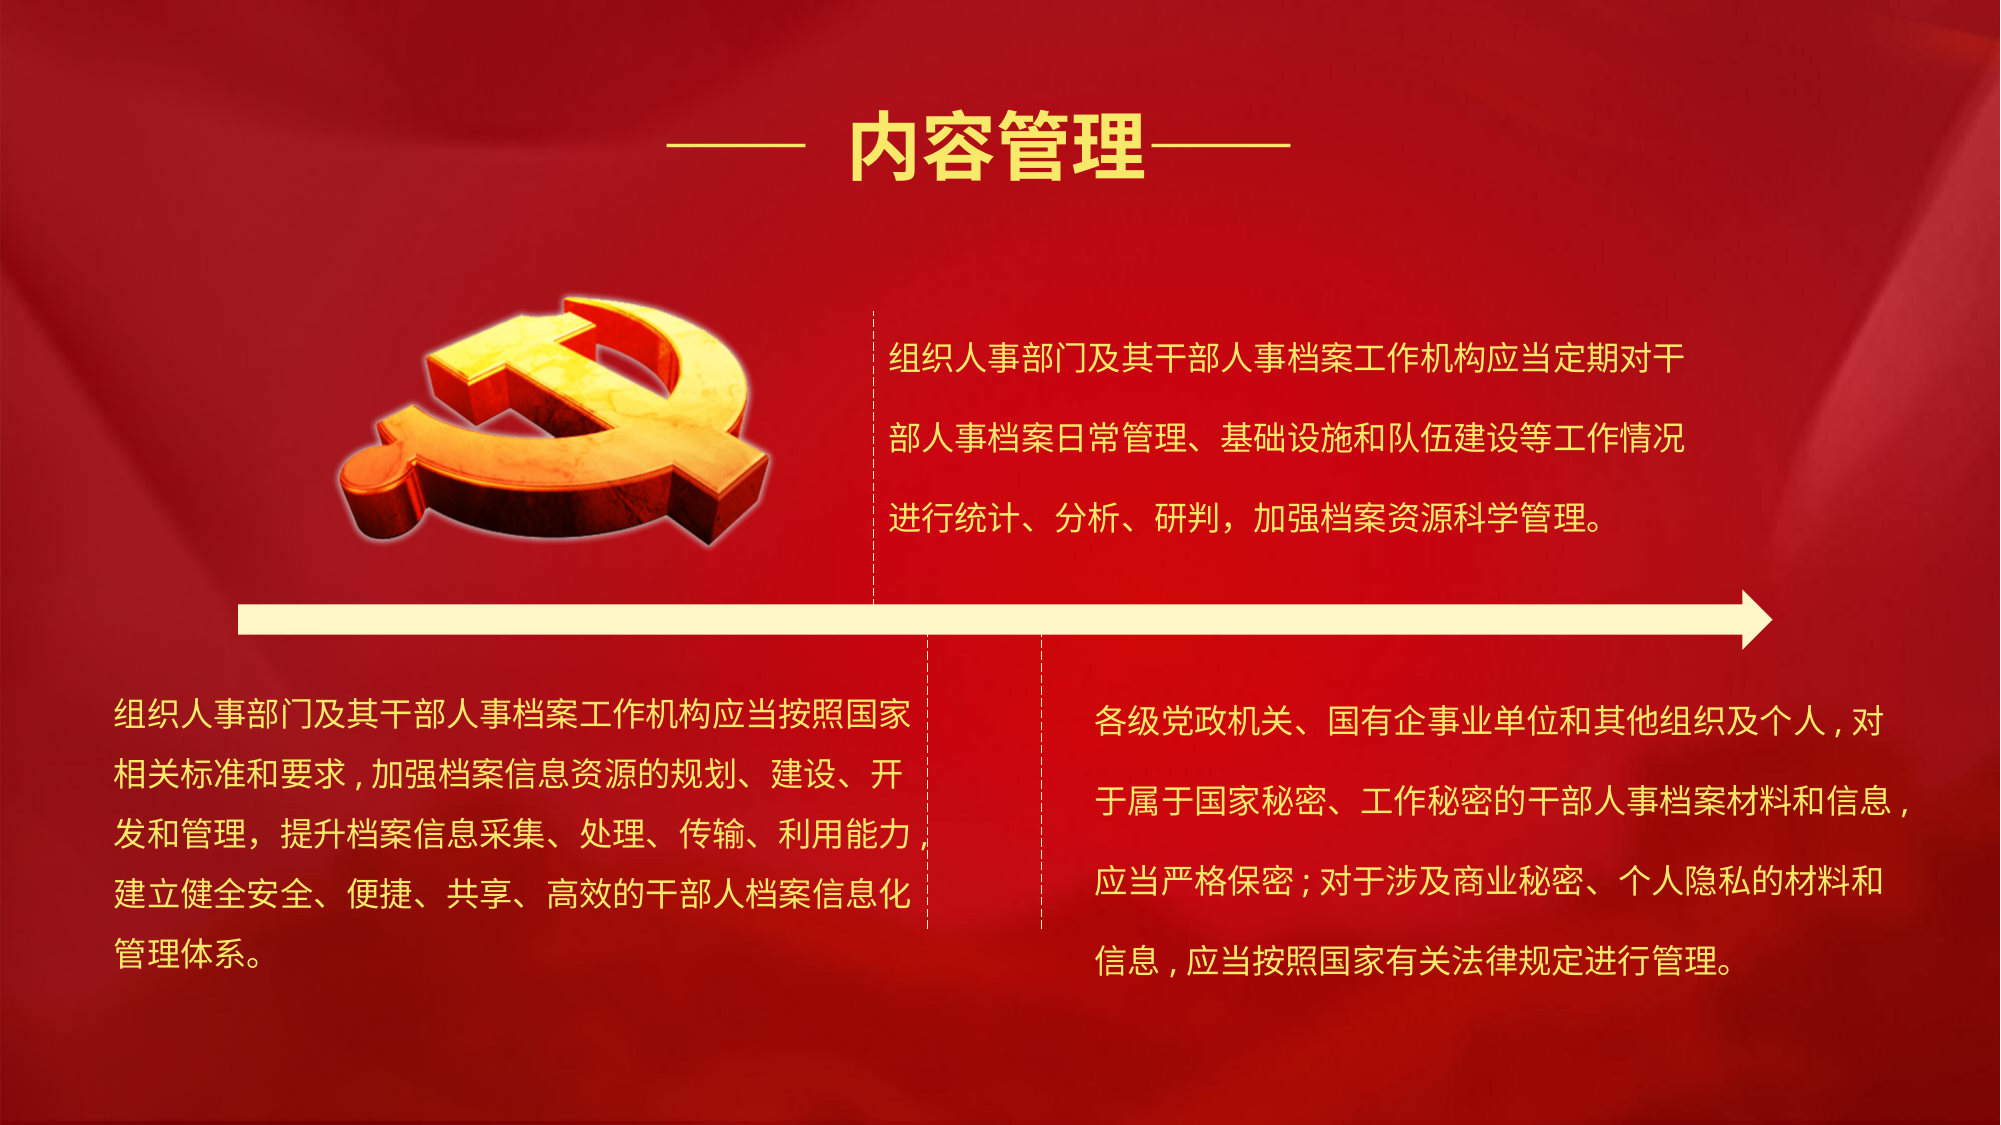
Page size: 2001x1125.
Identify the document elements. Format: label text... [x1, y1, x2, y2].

text_box —— 内容管理—— [67, 92, 1891, 197]
text_box 组织人事部门及其干部人事档案工作机构应当定期对干部人事档案日常管理、基础设施和队伍建设等工作情况进行统计、分析、研判，加强档案资源科学管理。 [873, 289, 1726, 545]
picture [0, 0, 2000, 1125]
text_box 组织人事部门及其干部人事档案工作机构应当按照国家相关标准和要求,加强档案信息资源的规划、建设、开发和管理，提升档案信息采集、处理、传输、利用能力,建立健全安全、便捷、共享、高效的干部人档案信息化管理体系。 [99, 665, 928, 981]
text_box 各级党政机关、国有企事业单位和其他组织及个人,对于属于国家秘密、工作秘密的干部人事档案材料和信息,应当严格保密;对于涉及商业秘密、个人隐私的材料和信息,应当按照国家有关法律规定进行管理。 [1079, 653, 1914, 988]
text_box [237, 586, 1775, 653]
